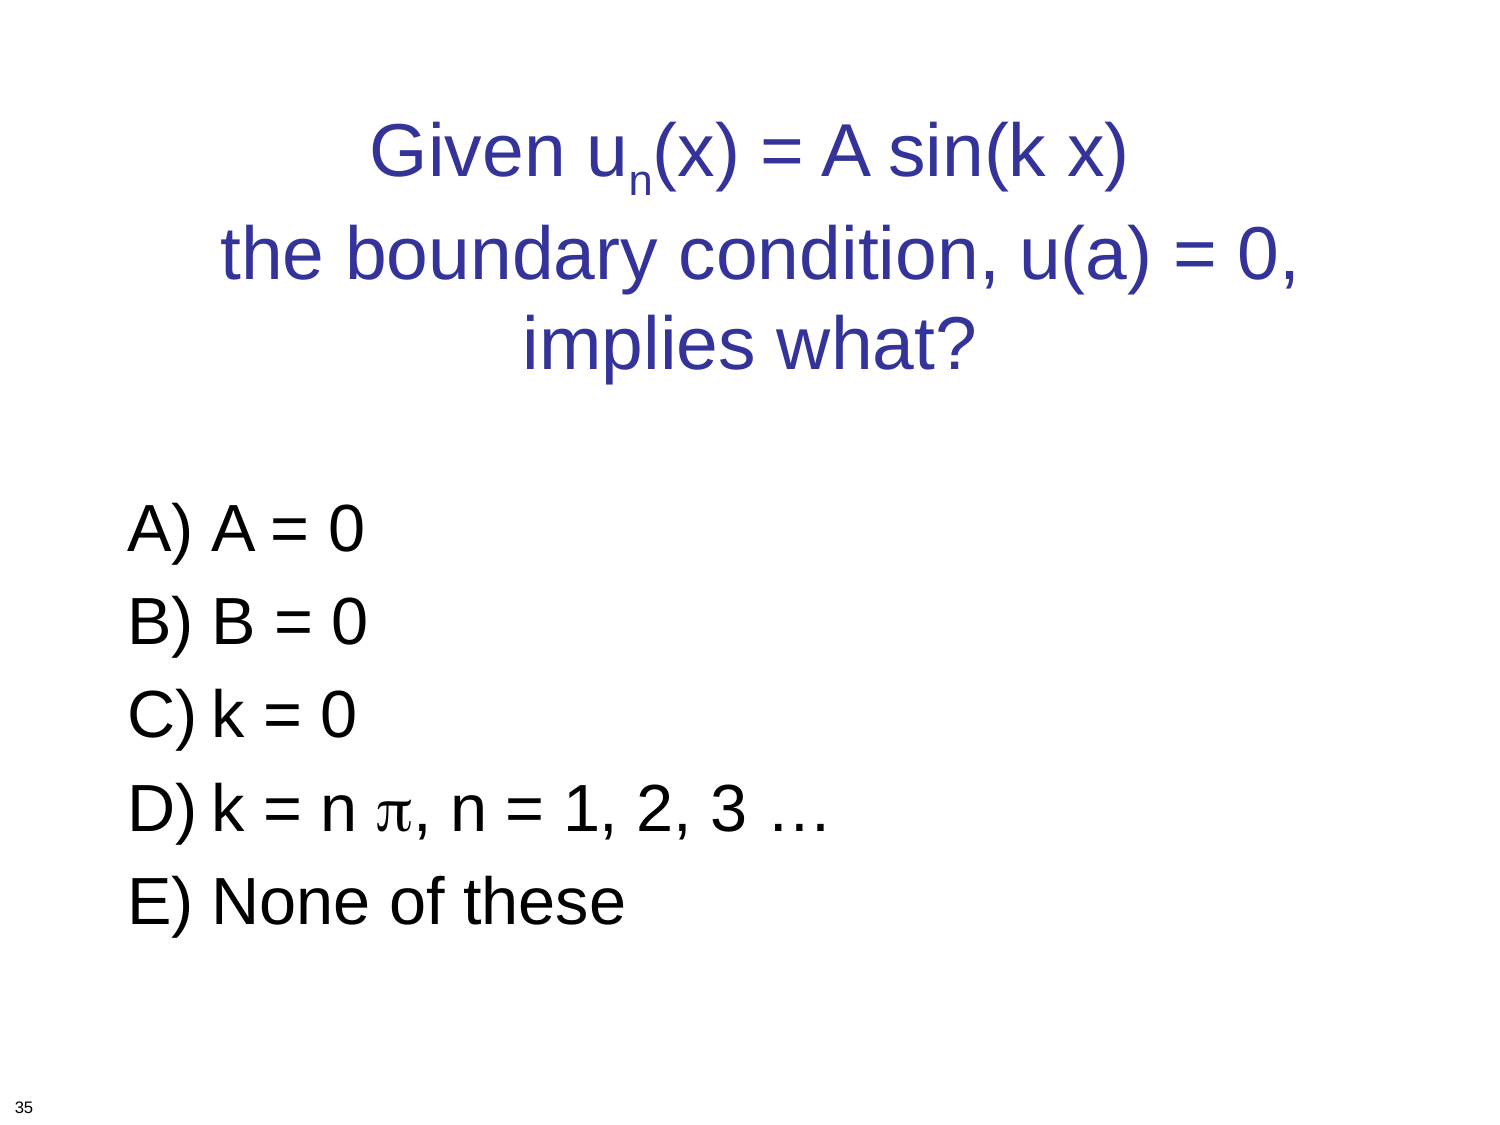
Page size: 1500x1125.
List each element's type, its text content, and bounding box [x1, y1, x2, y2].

text_box 35 [0, 1089, 50, 1125]
text_box A = 0 B = 0 k = 0 k = n p, n = 1, 2, 3 … None of these [112, 477, 1388, 1091]
title Given un(x) = A sin(k x) the boundary condition, u(a) = 0, implies what? [112, 37, 1388, 449]
